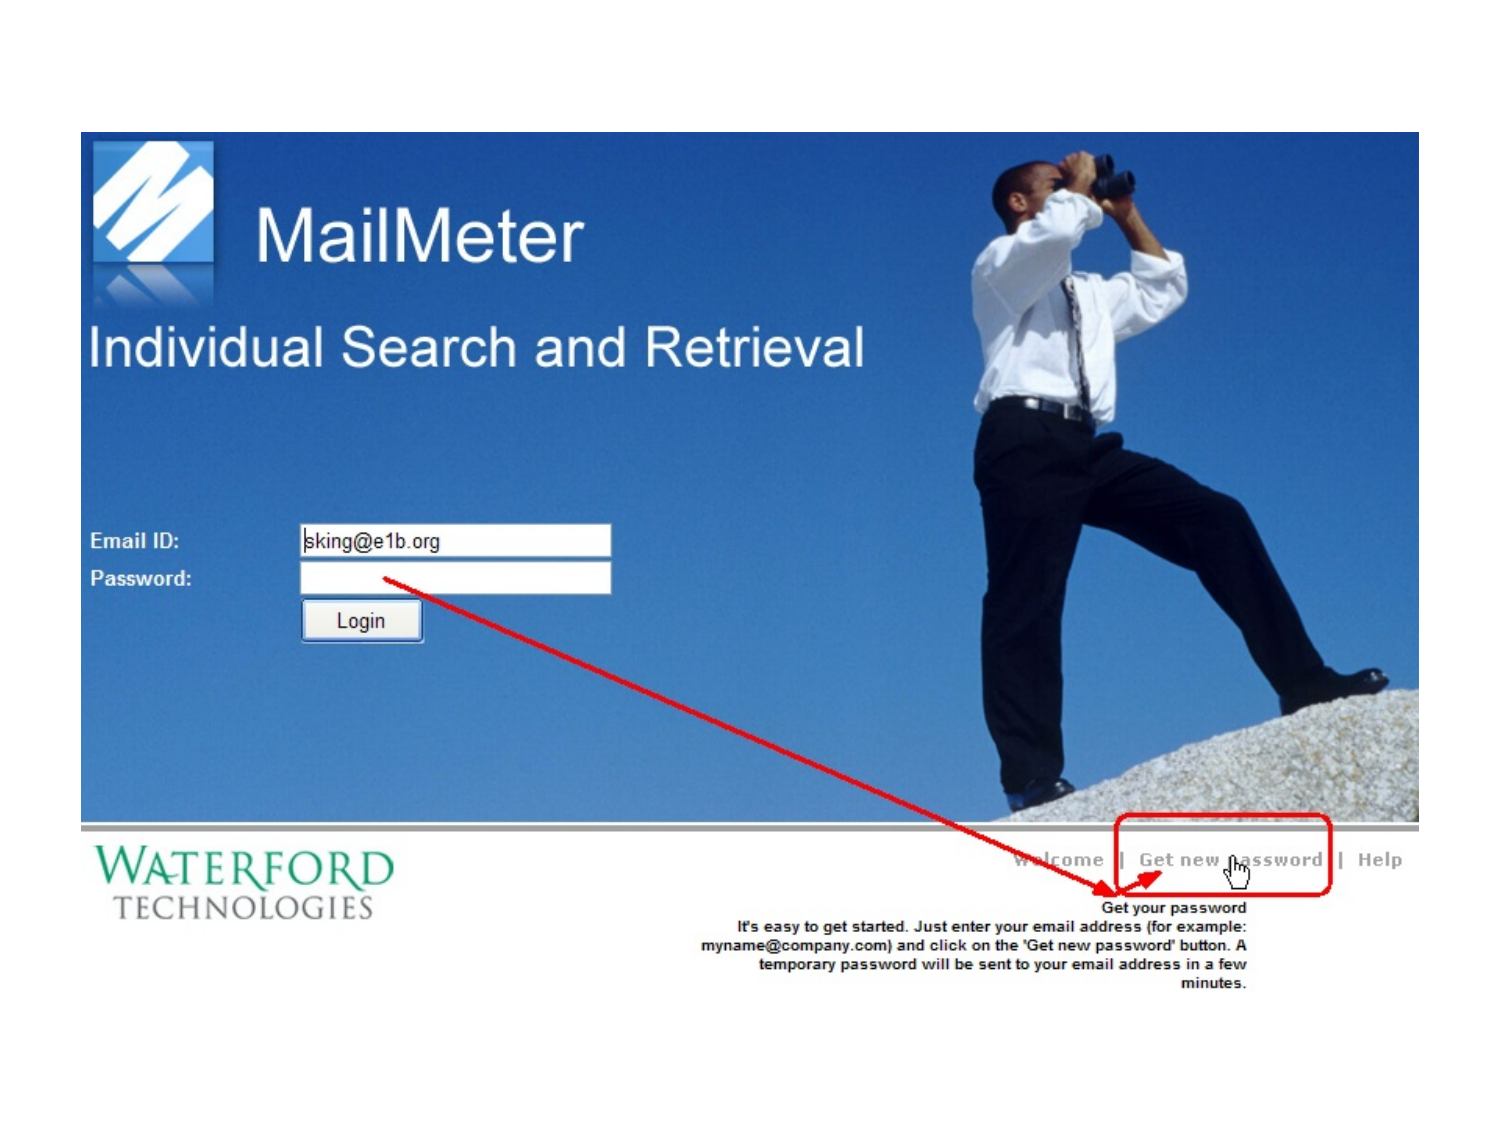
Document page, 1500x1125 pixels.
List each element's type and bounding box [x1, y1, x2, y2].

picture [80, 132, 1419, 993]
